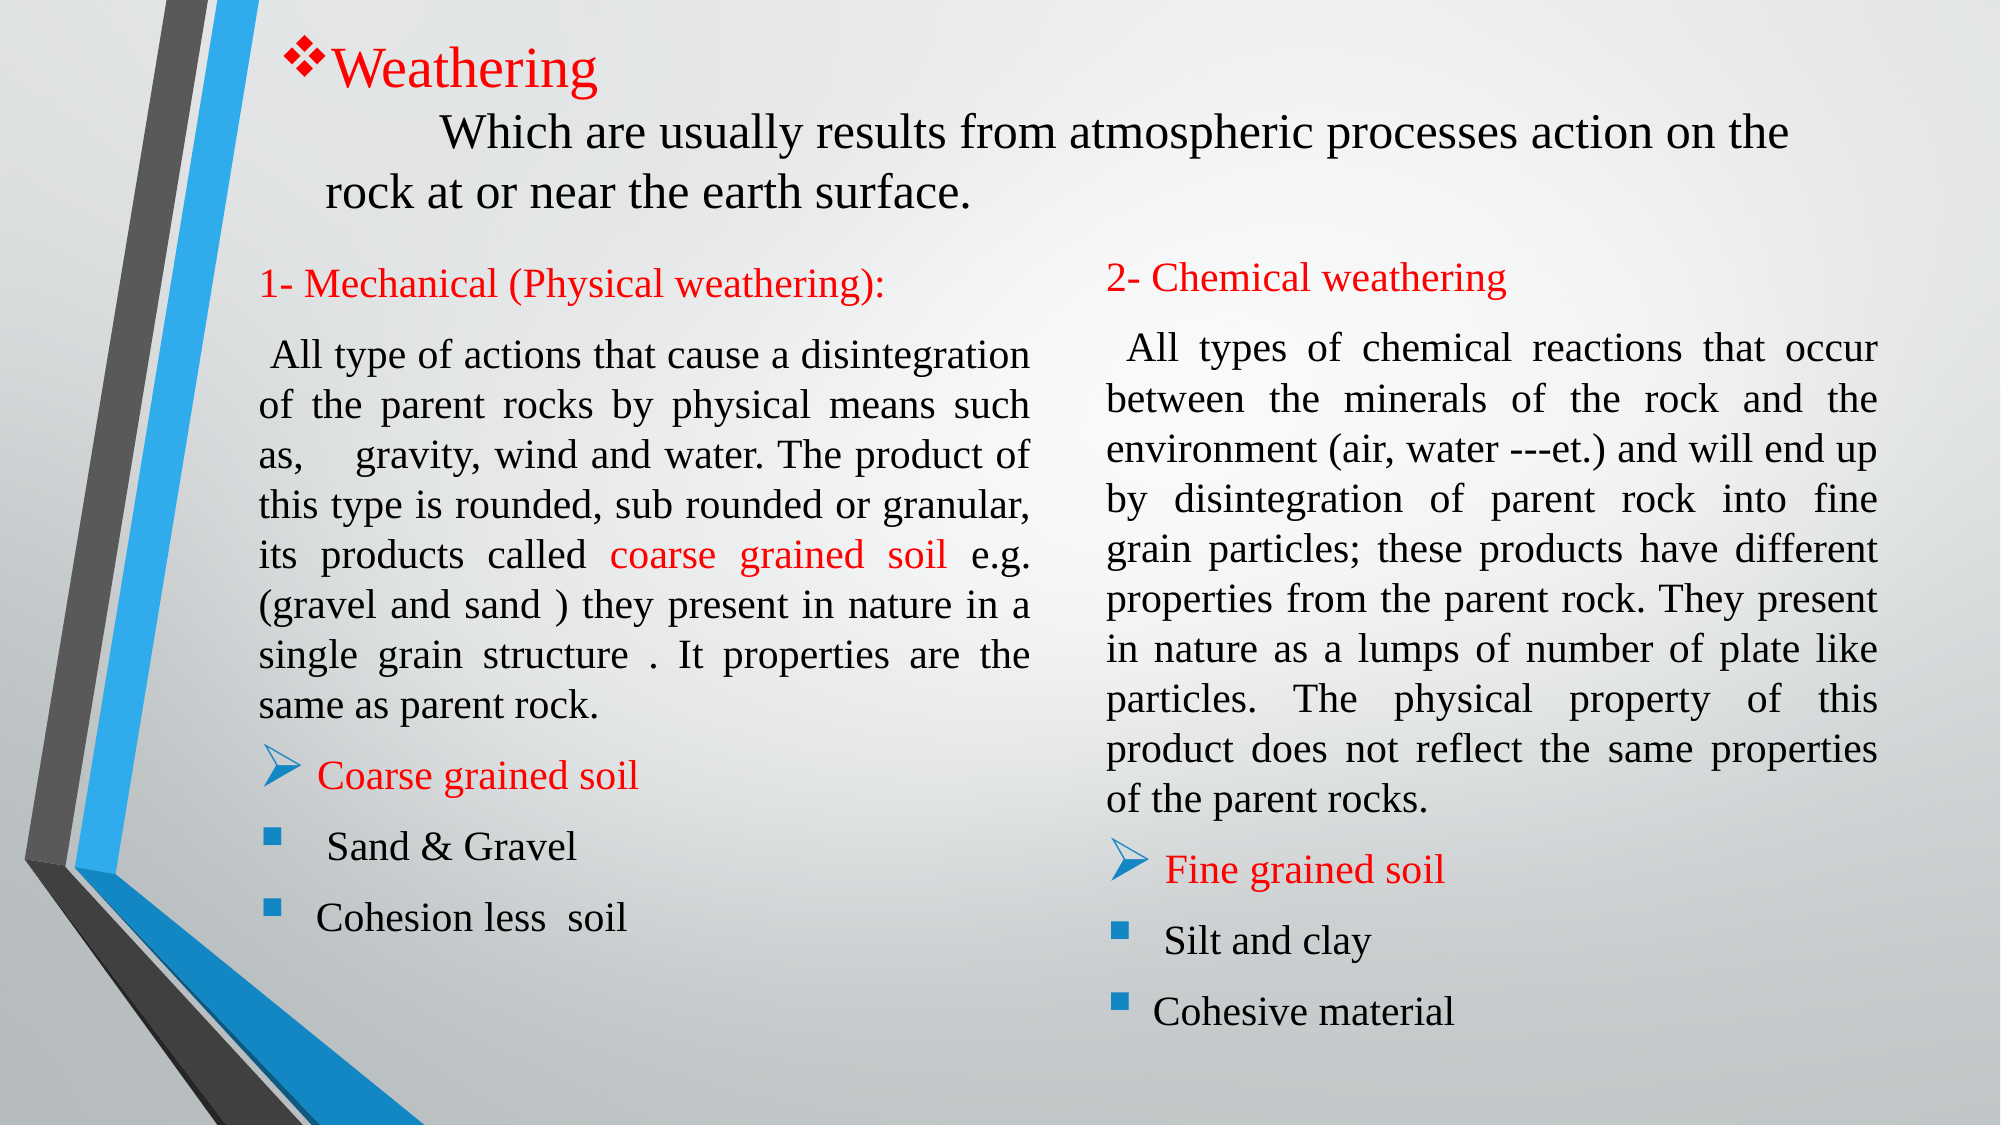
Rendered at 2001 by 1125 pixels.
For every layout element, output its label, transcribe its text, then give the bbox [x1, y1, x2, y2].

list 1- Mechanical (Physical weathering): All type of actions that cause a disintegration of the parent rocks by physical means such as, gravity, wind and water. The product of this type is rounded, sub rounded or granular, its products called coarse grained soil e.g. (gravel and sand ) they present in nature in a single grain structure . It properties are the same as parent rock. Coarse grained soil Sand & Gravel Cohesion less soil [243, 138, 1047, 1057]
list 2- Chemical weathering All types of chemical reactions that occur between the minerals of the rock and the environment (air, water ---et.) and will end up by disintegration of parent rock into fine grain particles; these products have different properties from the parent rock. They present in nature as a lumps of number of plate like particles. The physical property of this product does not reflect the same properties of the parent rocks. Fine grained soil Silt and clay Cohesive material [1091, 228, 1895, 1055]
text_box Weathering Which are usually results from atmospheric processes action on the rock at or near the earth surface. [263, 21, 1867, 227]
